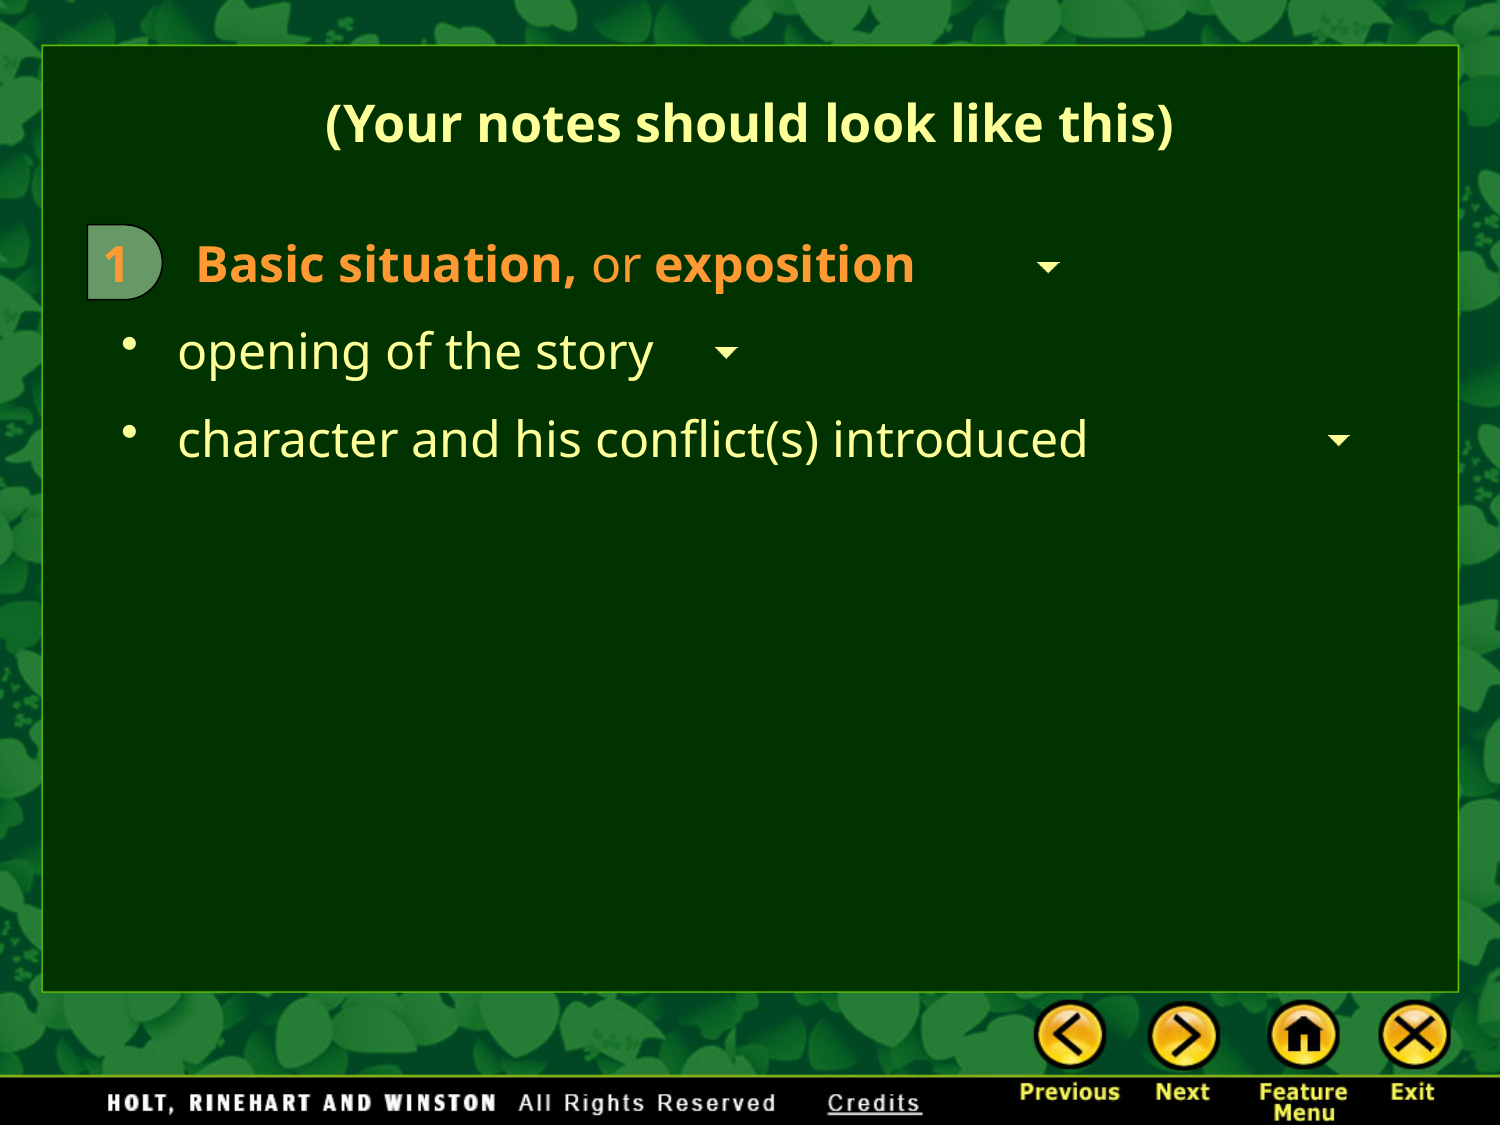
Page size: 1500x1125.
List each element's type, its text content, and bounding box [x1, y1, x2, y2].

text_box character and his conflict(s) introduced [87, 399, 1413, 475]
picture [0, 0, 1500, 1125]
text_box opening of the story [87, 312, 1413, 388]
text_box 1 Basic situation, or exposition [87, 224, 1413, 300]
title (Your notes should look like this) [74, 56, 1426, 188]
